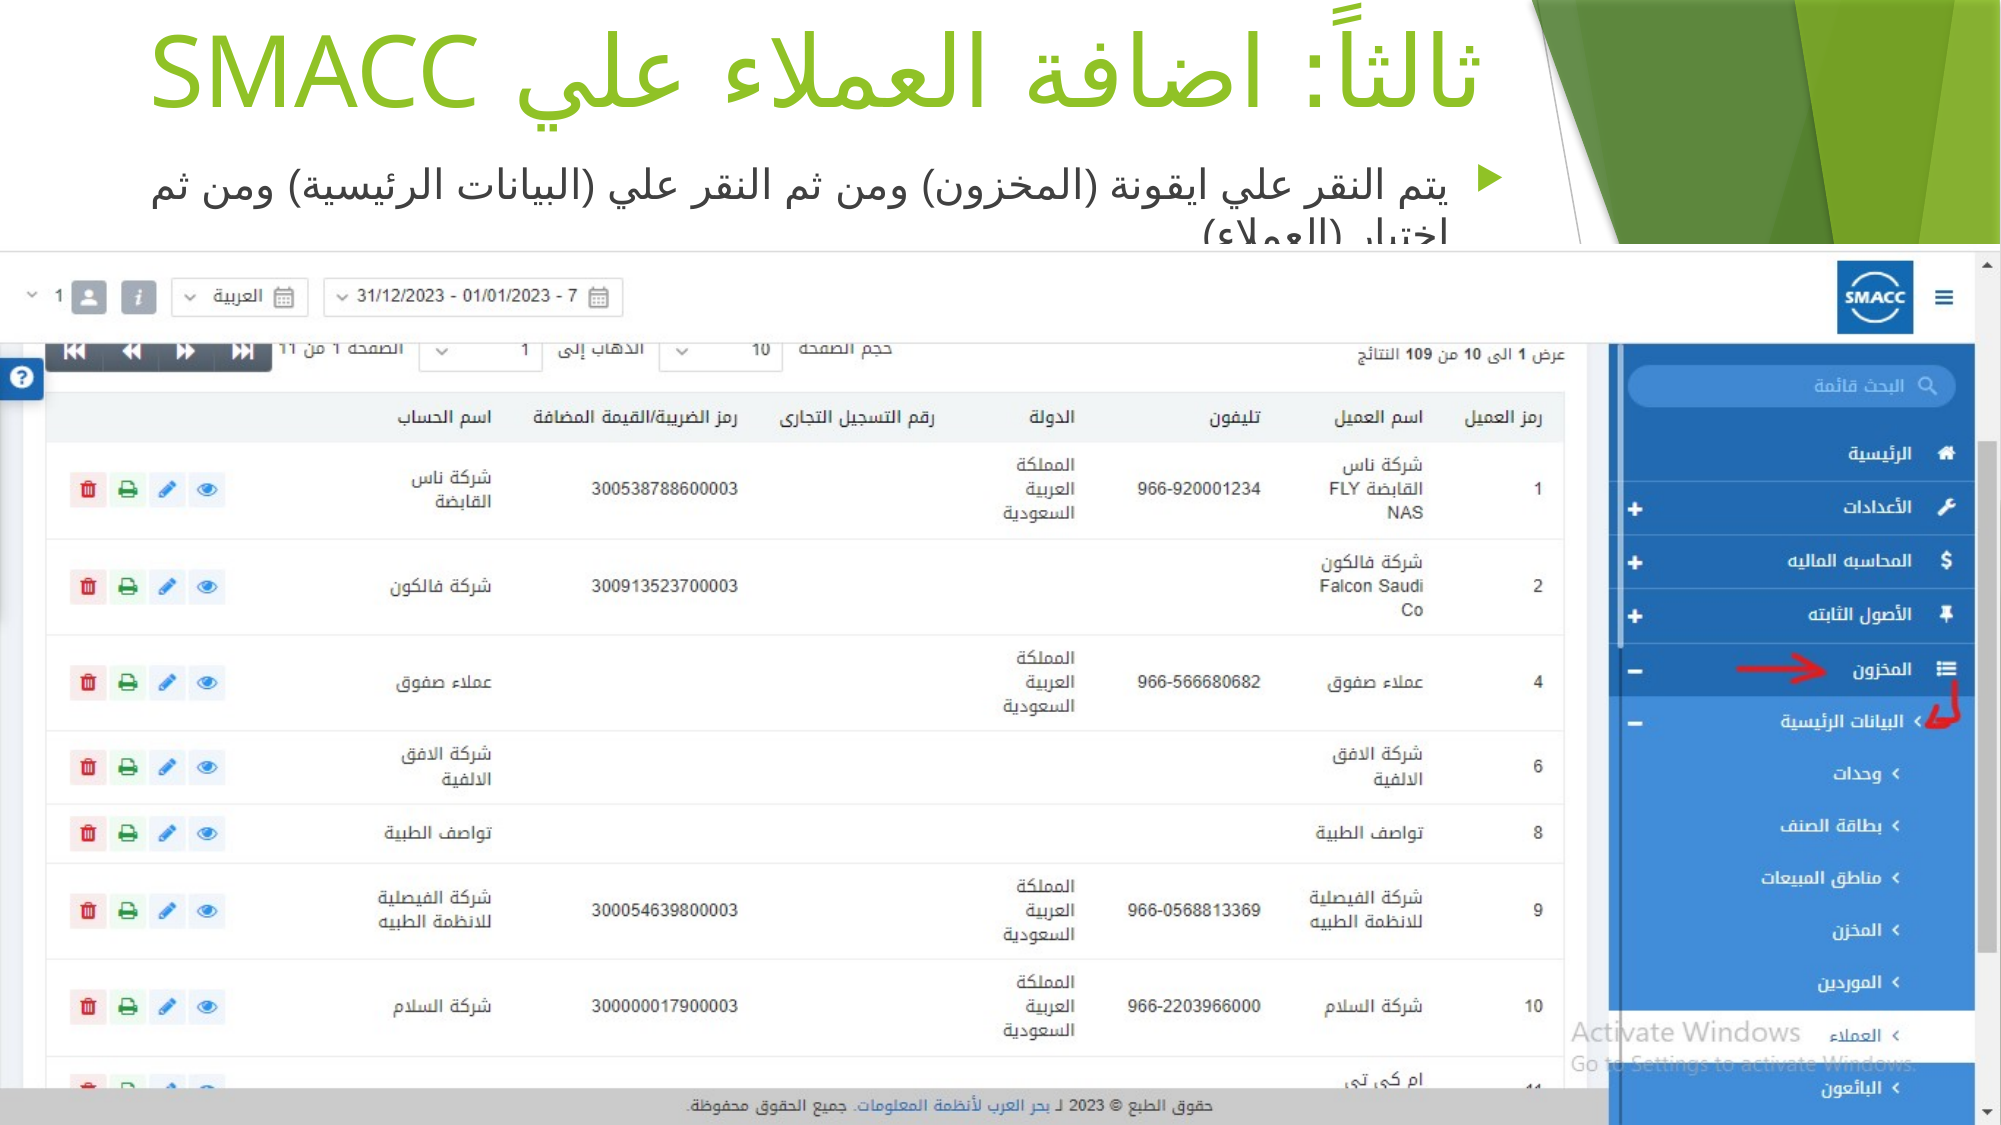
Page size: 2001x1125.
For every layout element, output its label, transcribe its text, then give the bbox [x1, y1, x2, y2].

list يتم النقر علي ايقونة (المخزون) ومن ثم النقر علي (البيانات الرئيسية) ومن ثم اختيار (العملاء) [111, 149, 1522, 241]
title ثالثاً: اضافة العملاء علي SMACC [111, 0, 1522, 149]
picture [0, 243, 2000, 1125]
